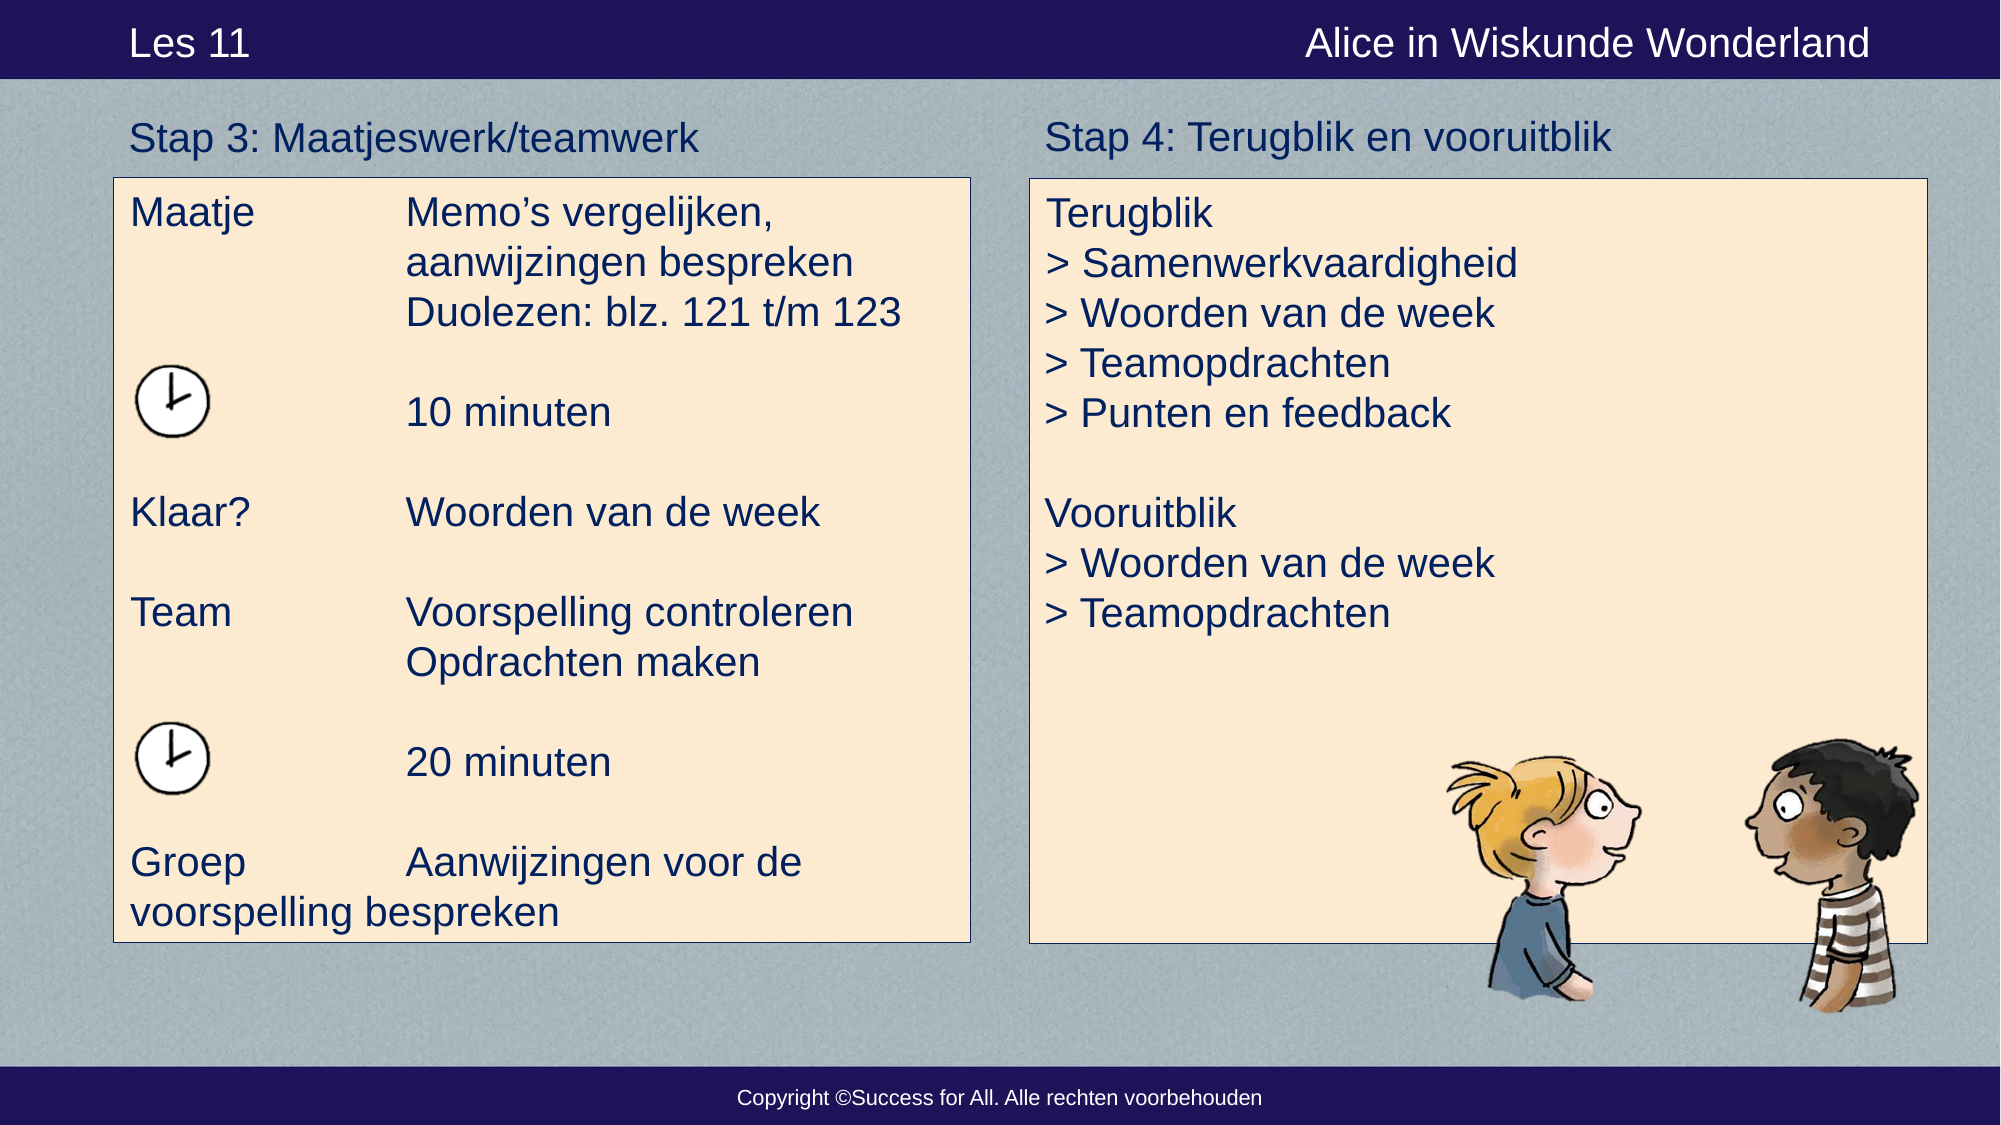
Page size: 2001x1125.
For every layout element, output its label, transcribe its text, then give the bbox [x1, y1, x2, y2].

text_box Copyright ©Success for All. Alle rechten voorbehouden [0, 1076, 2000, 1125]
text_box Les 11 [114, 8, 354, 73]
text_box Alice in Wiskunde Wonderland [999, 8, 1886, 73]
text_box Maatje Memo’s vergelijken, aanwijzingen bespreken Duolezen: blz. 121 t/m 123 10 minuten Klaar? Woorden van de week Team Voorspelling controleren Opdrachten maken 20 minuten Groep Aanwijzingen voor de voorspelling bespreken [113, 177, 971, 943]
text_box Stap 4: Terugblik en vooruitblik [1029, 102, 1822, 168]
text_box Terugblik > Samenwerkvaardigheid > Woorden van de week > Teamopdrachten > Punten en feedback Vooruitblik > Woorden van de week > Teamopdrachten [1029, 178, 1928, 944]
text_box Stap 3: Maatjeswerk/teamwerk [114, 103, 907, 169]
picture [0, 0, 2001, 1125]
